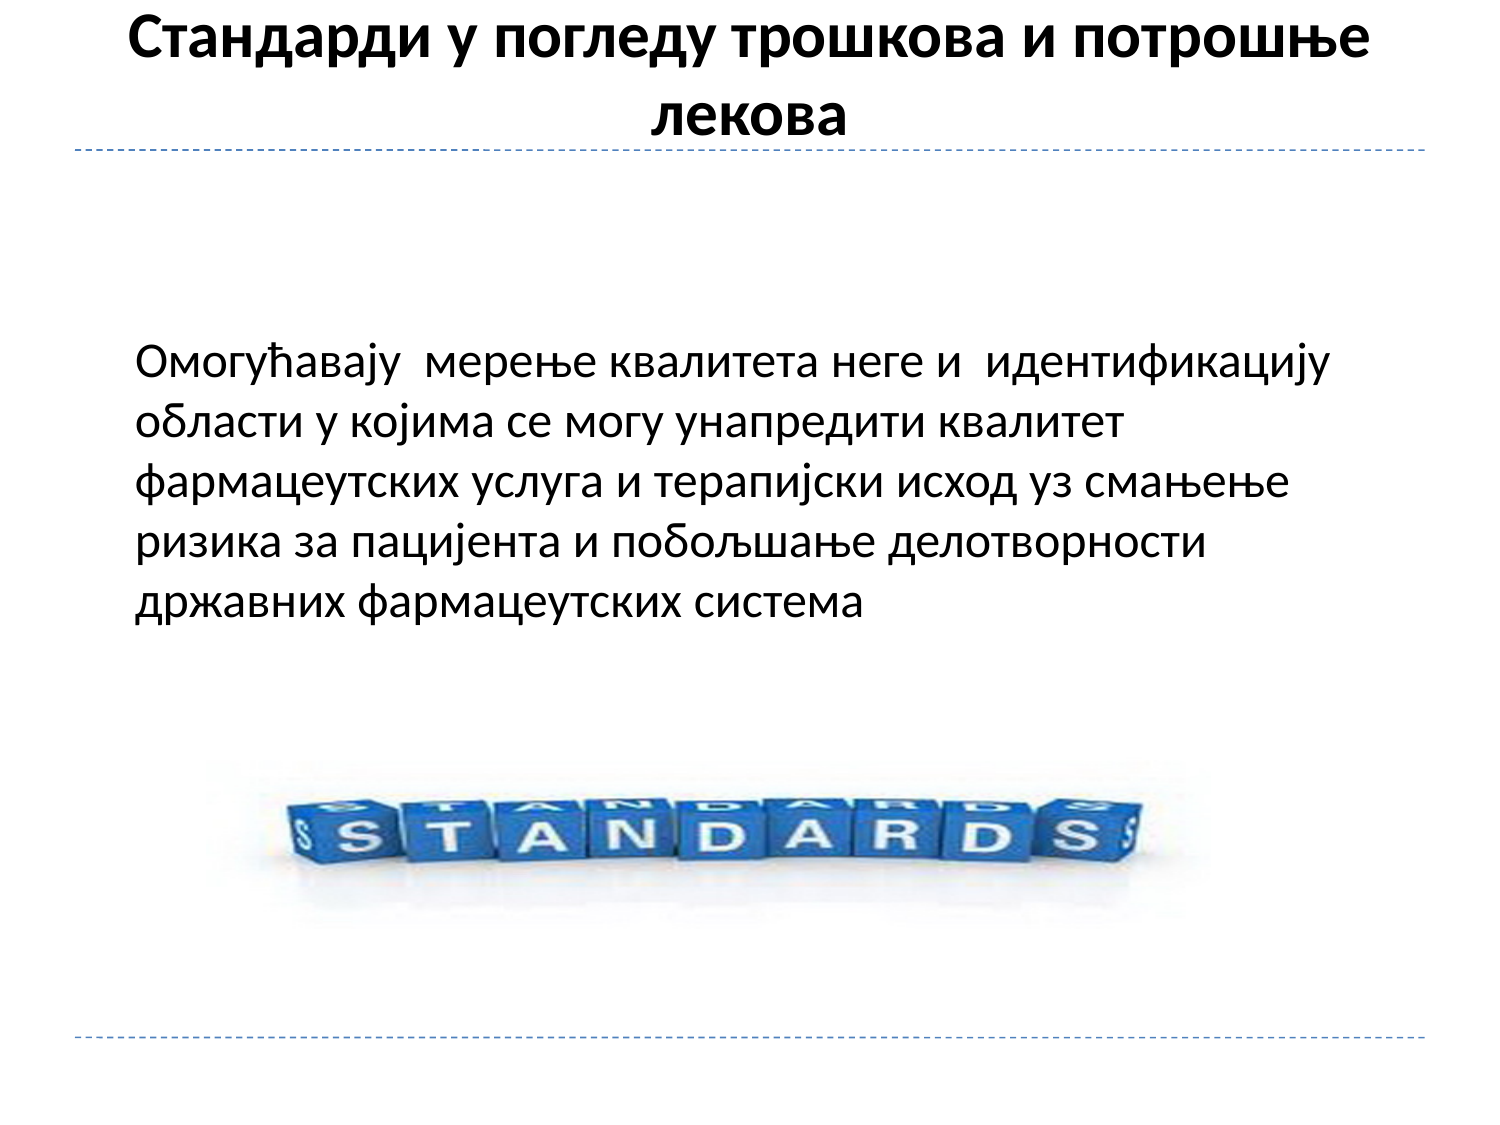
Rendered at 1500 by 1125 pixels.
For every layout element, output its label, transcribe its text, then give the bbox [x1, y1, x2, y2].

title Стандарди у погледу трошкова и потрошње лекова [74, 0, 1426, 157]
list Омогућавају мерење квалитета неге и идентификацију области у којима се могу унапредити квалитет фармацеутских услуга и терапијски исход уз смањење ризика за пацијента и побољшање делотворности државних фармацеутских система [74, 174, 1426, 1038]
picture [206, 668, 1211, 1000]
